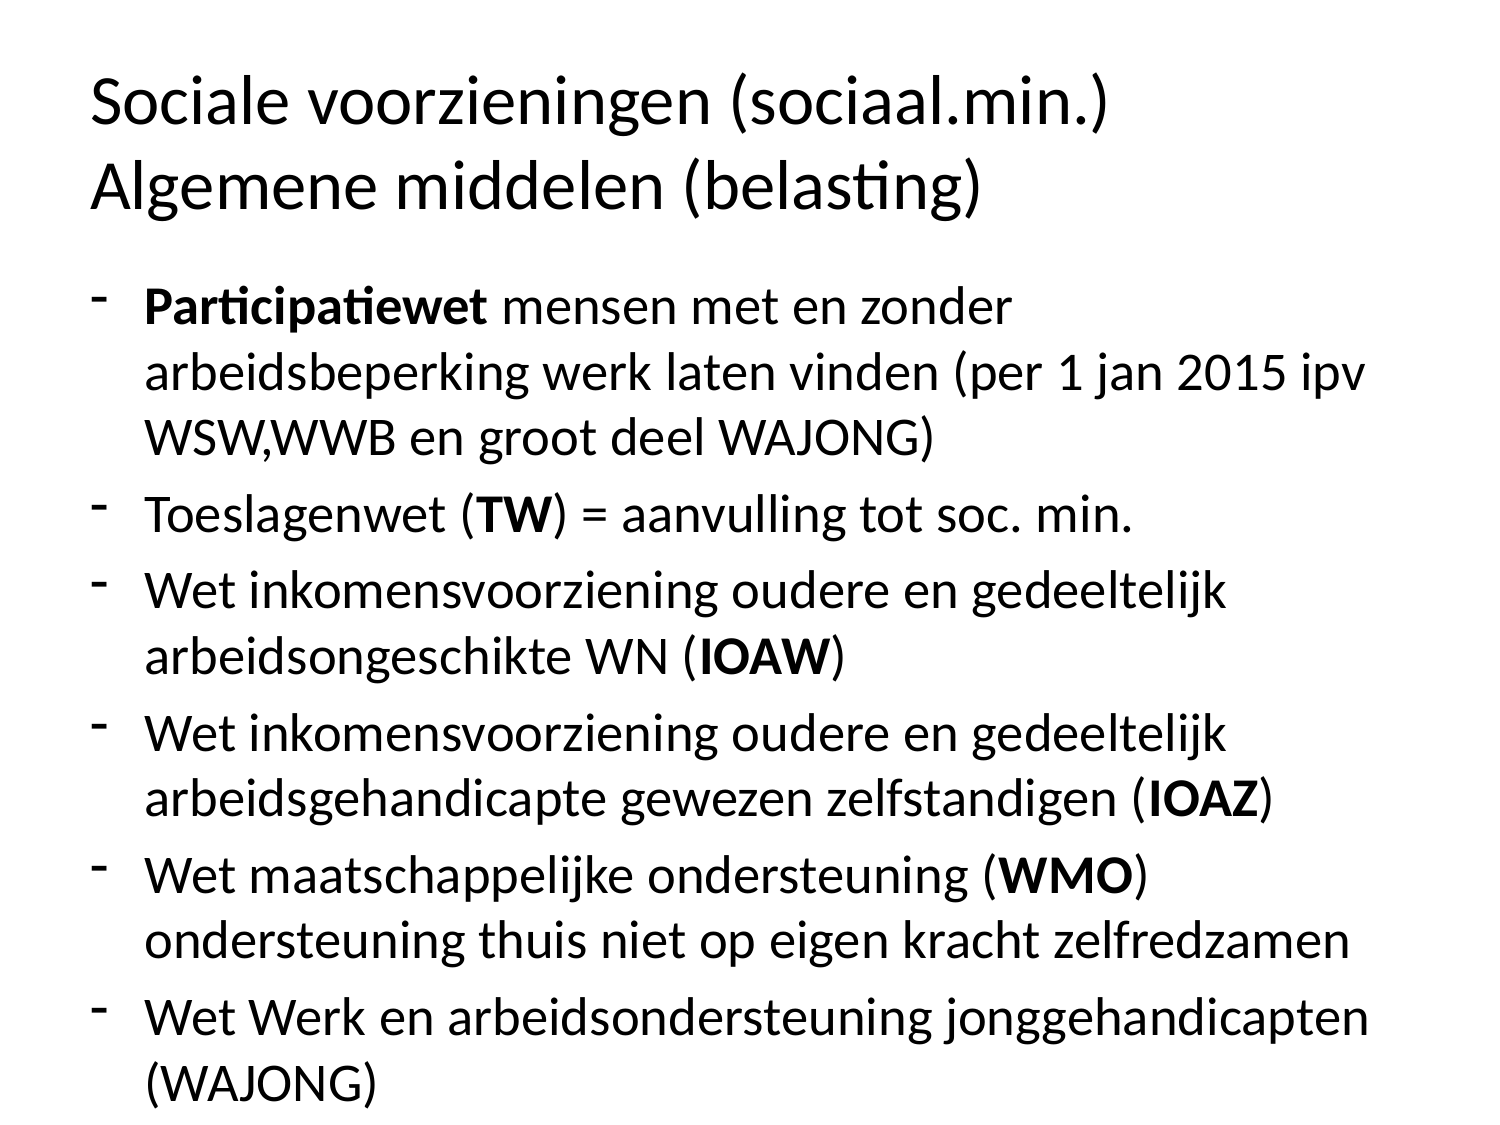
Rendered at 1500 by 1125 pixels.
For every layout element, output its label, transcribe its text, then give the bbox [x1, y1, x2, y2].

title Sociale voorzieningen (sociaal.min.) Algemene middelen (belasting) [75, 45, 1425, 233]
list Participatiewet mensen met en zonder arbeidsbeperking werk laten vinden (per 1 jan 2015 ipv WSW,WWB en groot deel WAJONG) Toeslagenwet (TW) = aanvulling tot soc. min. Wet inkomensvoorziening oudere en gedeeltelijk arbeidsongeschikte WN (IOAW) Wet inkomensvoorziening oudere en gedeeltelijk arbeidsgehandicapte gewezen zelfstandigen (IOAZ) Wet maatschappelijke ondersteuning (WMO) ondersteuning thuis niet op eigen kracht zelfredzamen Wet Werk en arbeidsondersteuning jonggehandicapten (WAJONG) [75, 262, 1425, 1125]
